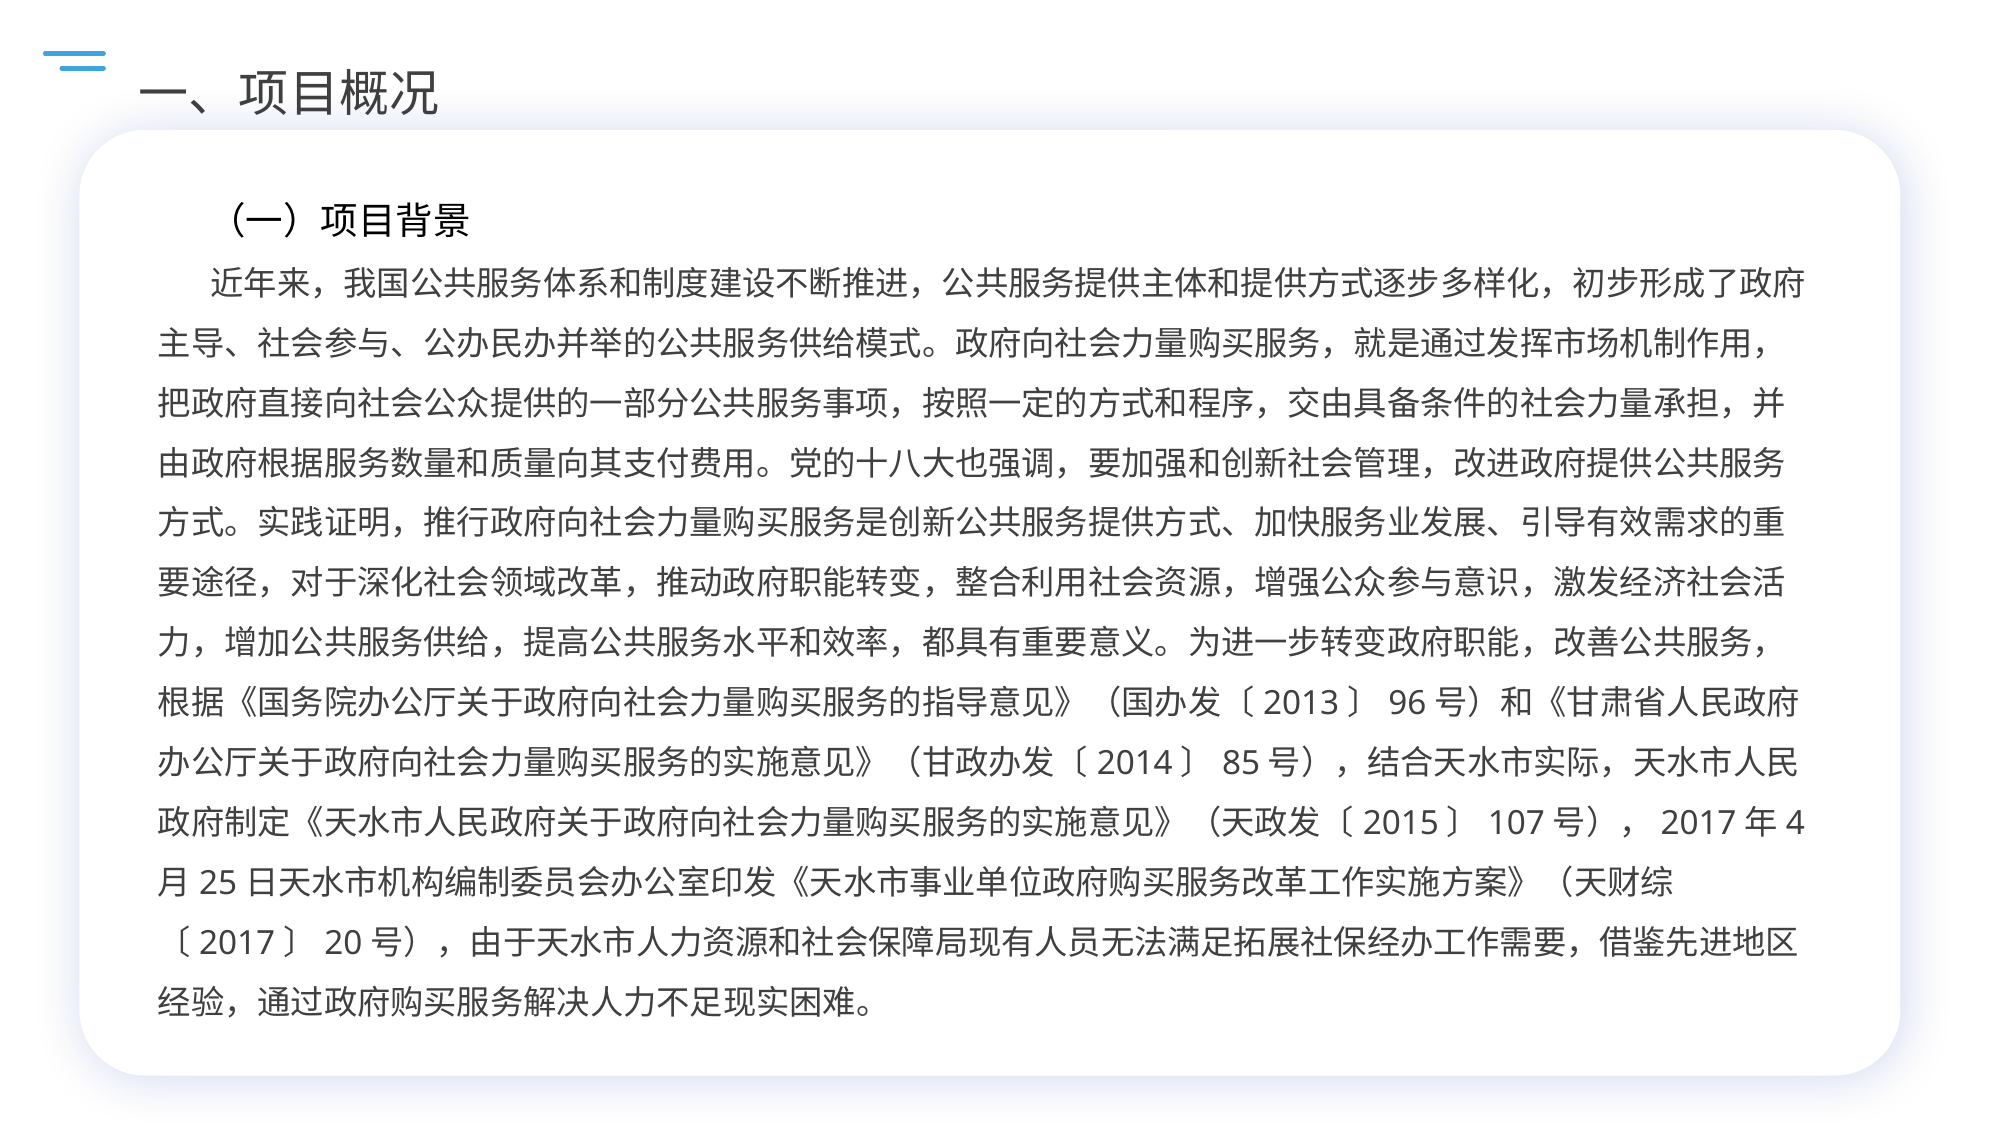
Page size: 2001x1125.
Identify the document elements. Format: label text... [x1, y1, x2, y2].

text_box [45, 53, 104, 69]
text_box 一、项目概况 [124, 24, 660, 116]
text_box （一）项目背景 近年来，我国公共服务体系和制度建设不断推进，公共服务提供主体和提供方式逐步多样化，初步形成了政府主导、社会参与、公办民办并举的公共服务供给模式。政府向社会力量购买服务，就是通过发挥市场机制作用，把政府直接向社会公众提供的一部分公共服务事项，按照一定的方式和程序，交由具备条件的社会力量承担，并由政府根据服务数量和质量向其支付费用。党的十八大也强调，要加强和创新社会管理，改进政府提供公共服务方式。实践证明，推行政府向社会力量购买服务是创新公共服务提供方式、加快服务业发展、引导有效需求的重要途径，对于深化社会领域改革，推动政府职能转变，整合利用社会资源，增强公众参与意识，激发经济社会活力，增加公共服务供给，提高公共服务水平和效率，都具有重要意义。为进一步转变政府职能，改善公共服务，根据《国务院办公厅关于政府向社会力量购买服务的指导意见》（国办发〔2013〕96号）和《甘肃省人民政府办公厅关于政府向社会力量购买服务的实施意见》（甘政办发〔2014〕85号），结合天水市实际，天水市人民政府制定《天水市人民政府关于政府向社会力量购买服务的实施意见》（天政发〔2015〕107号），2017年4月25日天水市机构编制委员会办公室印发《天水市事业单位政府购买服务改革工作实施方案》（天财综〔2017〕20号），由于天水市人力资源和社会保障局现有人员无法满足拓展社保经办工作需要，借鉴先进地区经验，通过政府购买服务解决人力不足现实困难。 [143, 167, 1829, 999]
text_box [78, 128, 1902, 1077]
